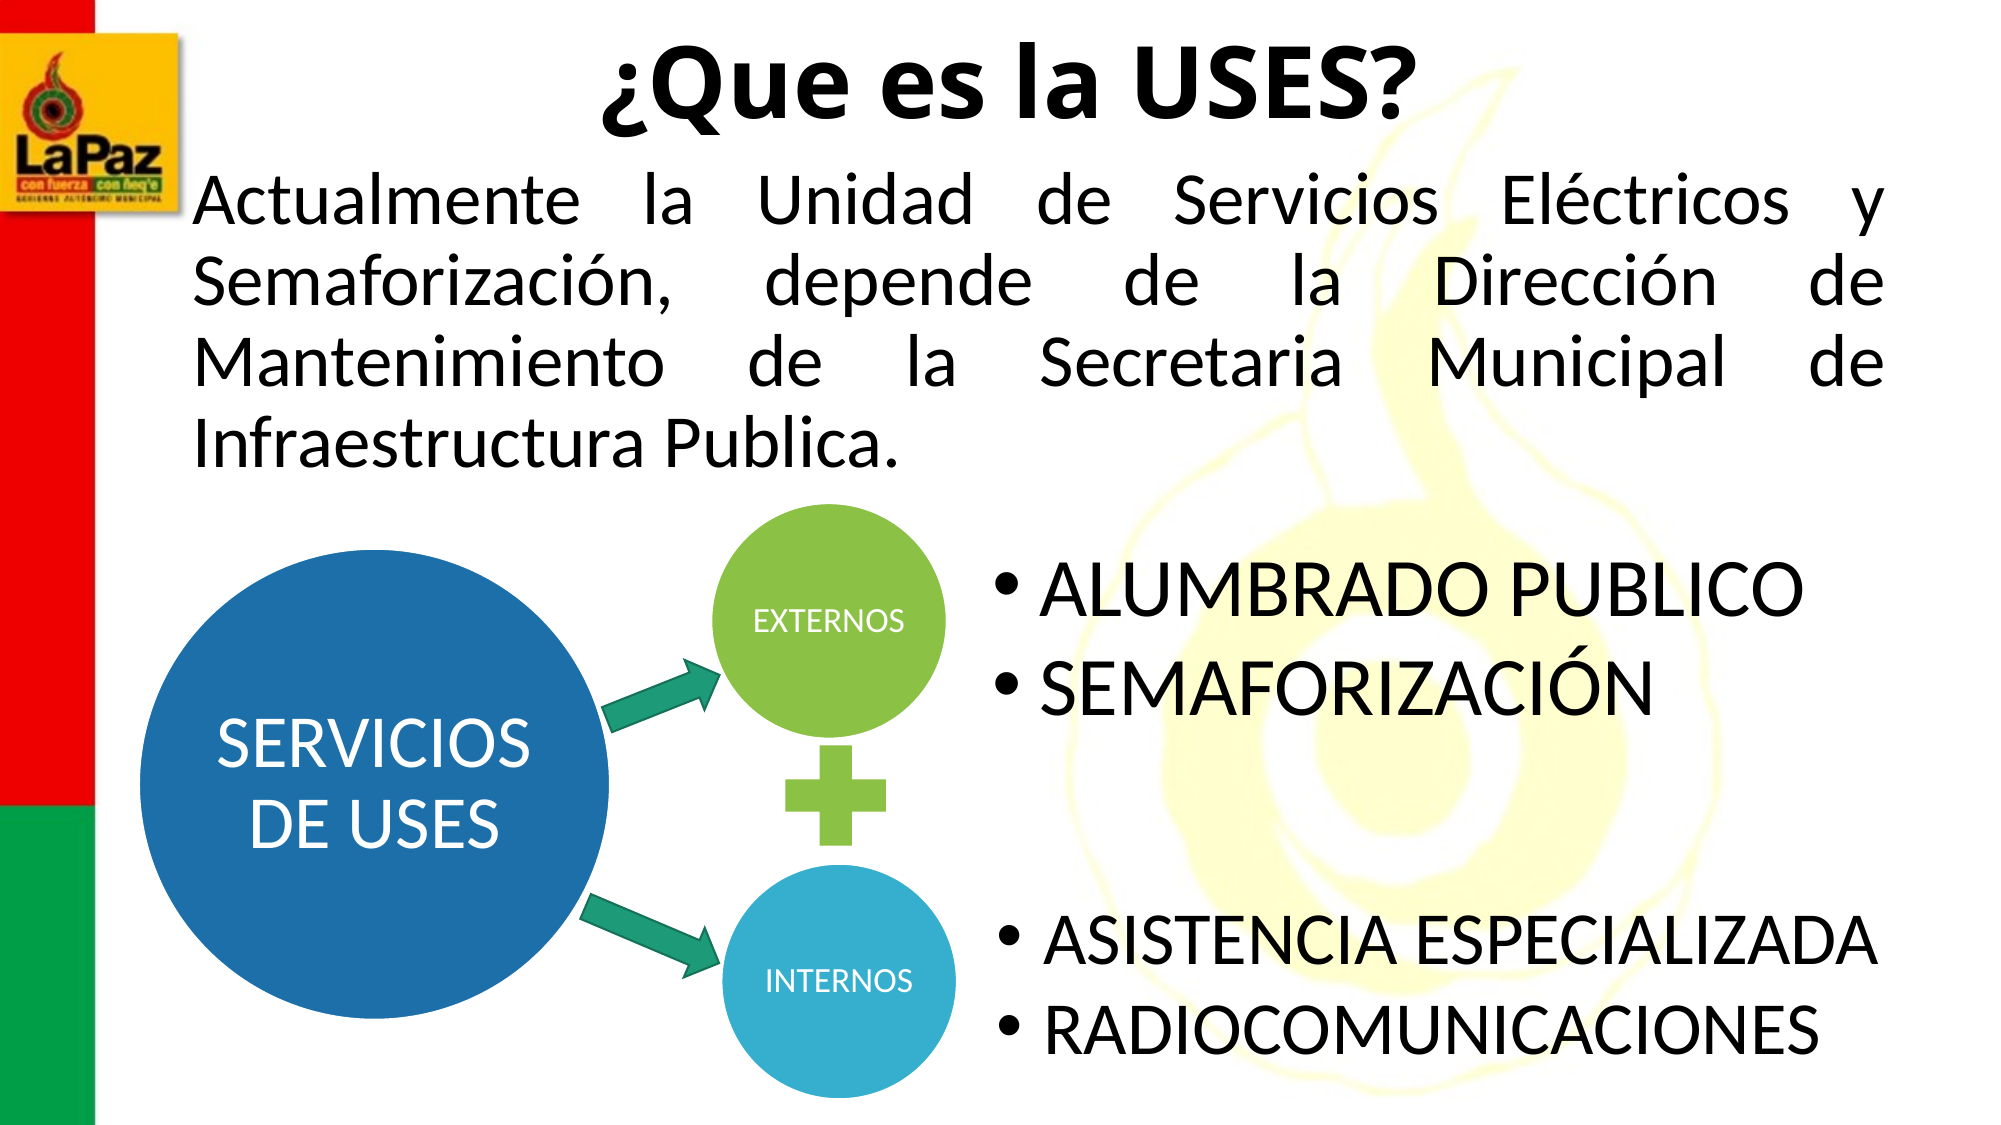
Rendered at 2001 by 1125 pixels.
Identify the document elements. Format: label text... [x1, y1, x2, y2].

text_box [138, 478, 1010, 1125]
picture [0, 0, 2001, 1125]
title ¿Que es la USES? [177, 29, 1843, 143]
list Actualmente la Unidad de Servicios Eléctricos y Semaforización, depende de la Dirección de Mantenimiento de la Secretaria Municipal de Infraestructura Publica. [177, 152, 1902, 401]
text_box ASISTENCIA ESPECIALIZADA RADIOCOMUNICACIONES [1010, 881, 1964, 1077]
text_box ALUMBRADO PUBLICO SEMAFORIZACIÓN [1010, 525, 1866, 740]
